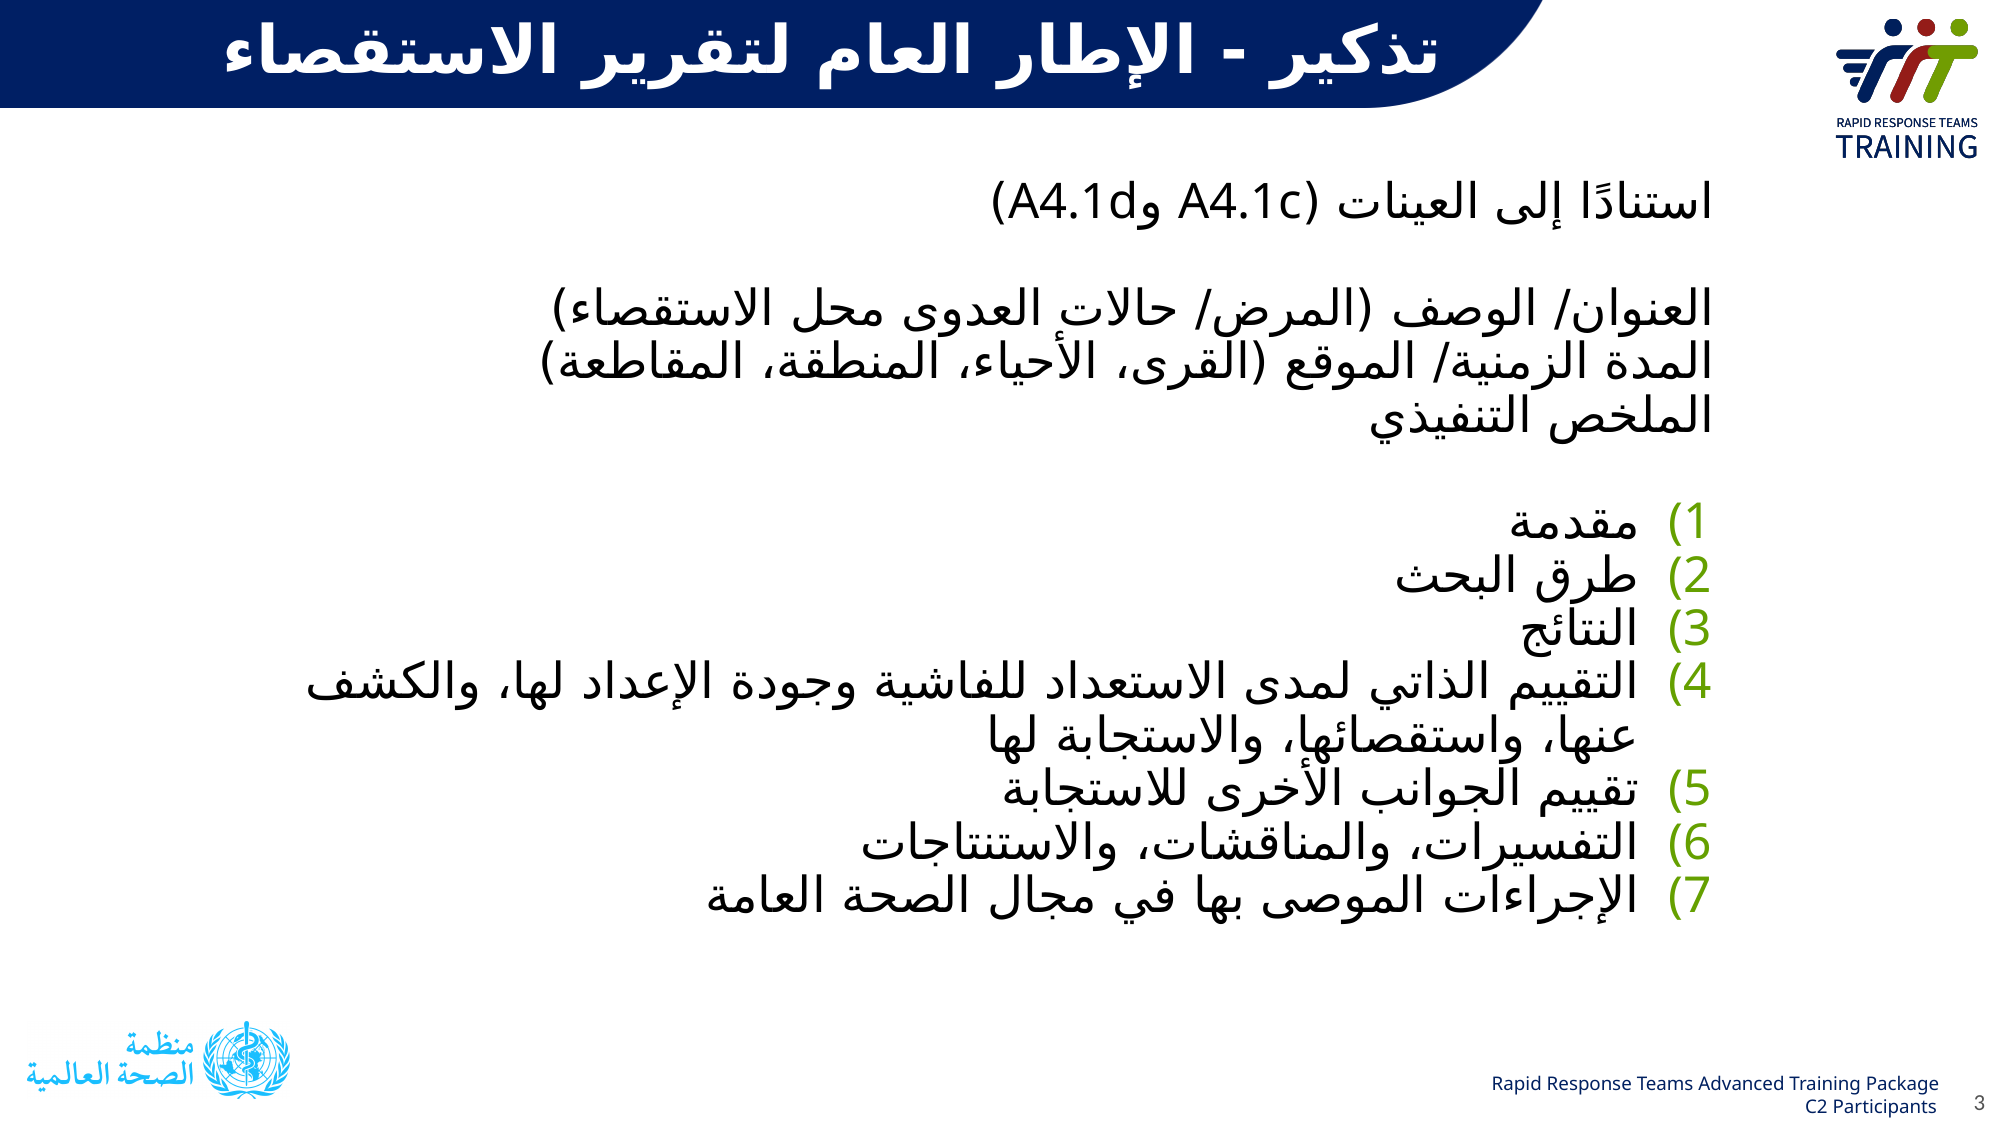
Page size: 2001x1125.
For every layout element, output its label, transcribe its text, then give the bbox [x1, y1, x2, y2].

picture [1835, 19, 1978, 167]
title تذكير - الإطار العام لتقرير الاستقصاء [13, 0, 1452, 106]
picture [27, 1021, 290, 1099]
list استنادًا إلى العينات (A4.1c وA4.1d) العنوان/ الوصف (المرض/ حالات العدوى محل الاستقصاء) المدة الزمنية/ الموقع (القرى، الأحياء، المنطقة، المقاطعة) ‏الملخص التنفيذي مقدمة طرق البحث النتائج التقييم الذاتي لمدى الاستعداد للفاشية وجودة الإعداد لها، والكشف عنها، واستقصائها، والاستجابة لها تقييم الجوانب الأخرى للاستجابة التفسيرات، والمناقشات، والاستنتاجات الإجراءات الموصى بها في مجال الصحة العامة [198, 168, 1723, 1021]
picture [0, 0, 1566, 108]
